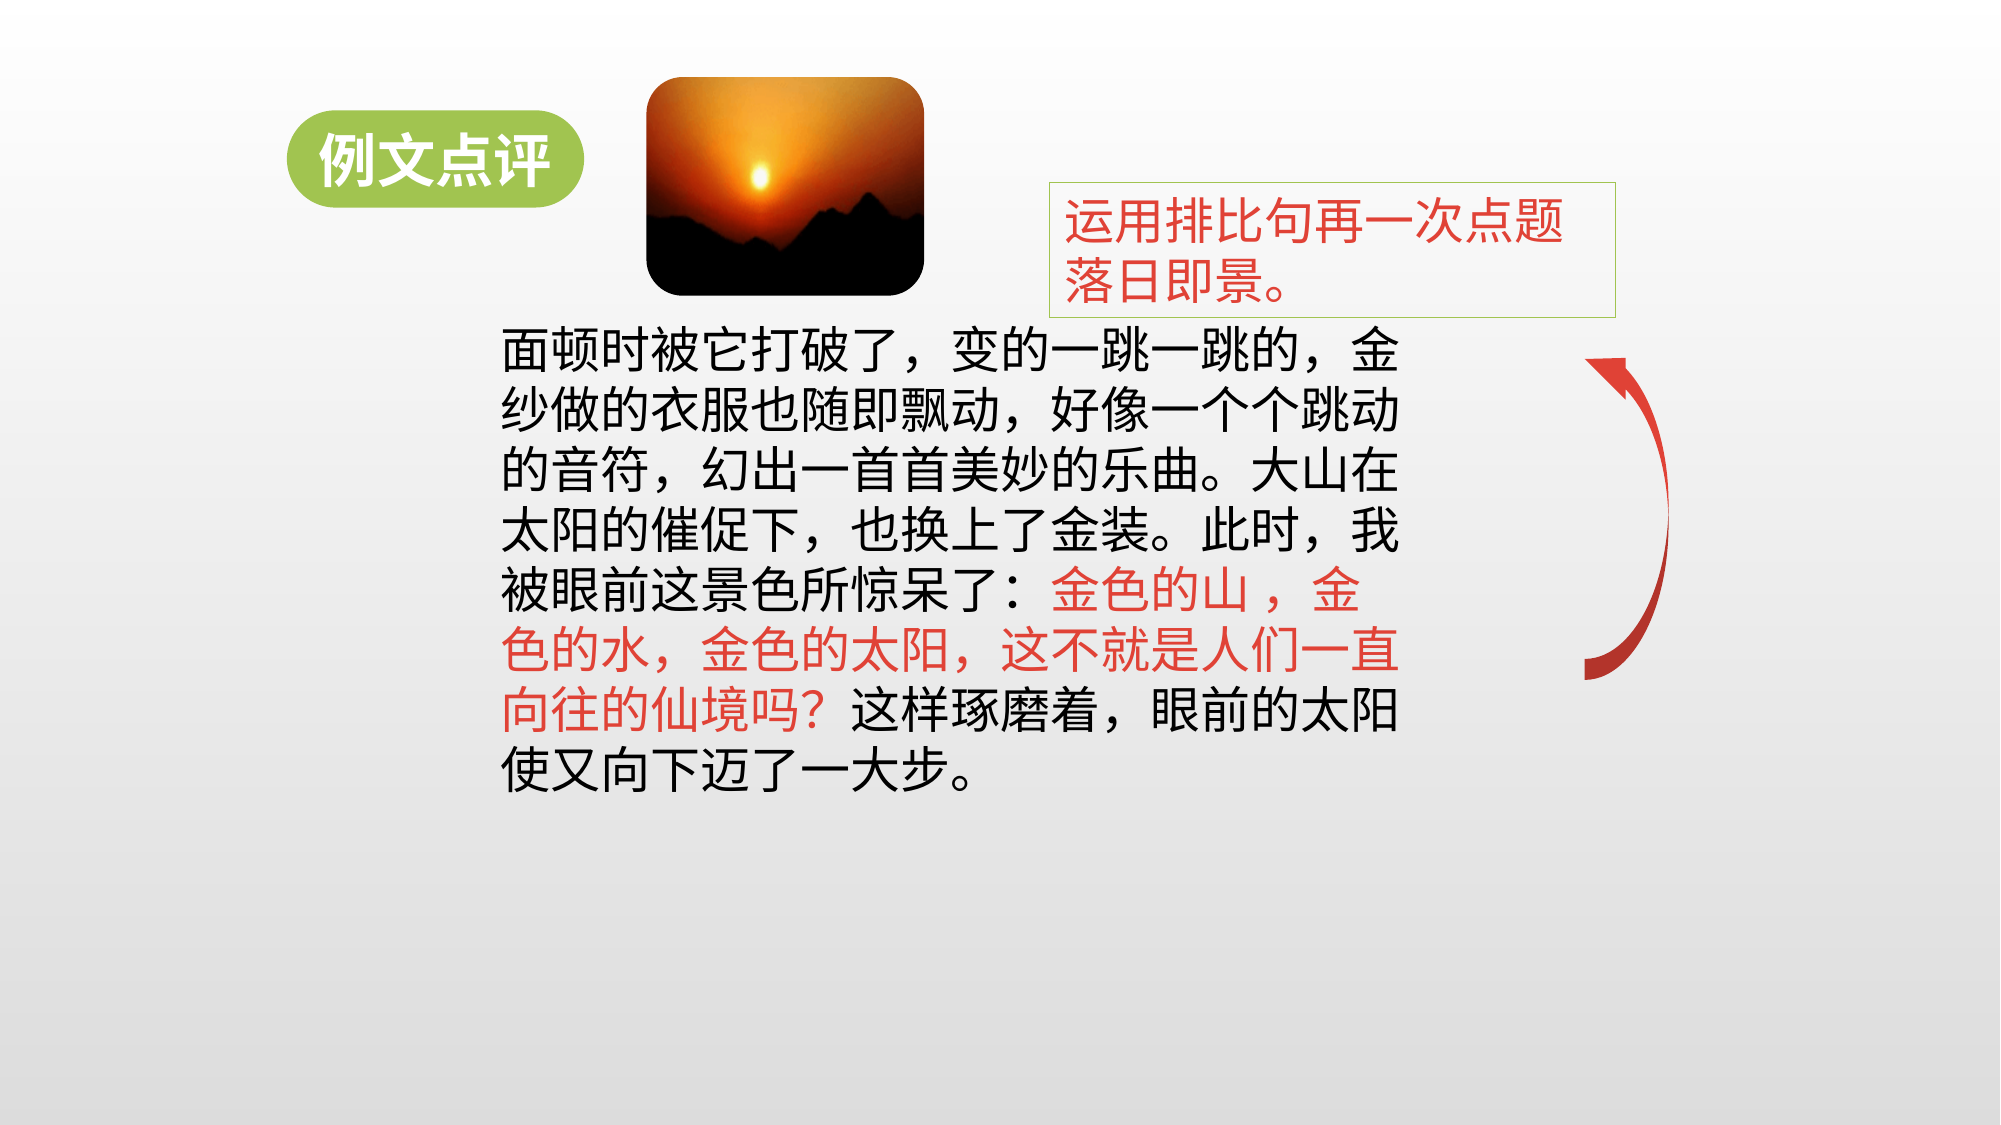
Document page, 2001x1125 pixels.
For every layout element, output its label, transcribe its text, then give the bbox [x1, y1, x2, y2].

text_box 运用排比句再一次点题落日即景。 [1049, 182, 1616, 318]
text_box 面顿时被它打破了，变的一跳一跳的，金 纱做的衣服也随即飘动，好像一个个跳动 的音符，幻出一首首美妙的乐曲。大山在 太阳的催促下，也换上了金装。此时，我 被眼前这景色所惊呆了：金色的山 ，金 色的水，金色的太阳，这不就是人们一直 向往的仙境吗？这样琢磨着，眼前的太阳 使又向下迈了一大步。 [367, 310, 1542, 866]
text_box [1582, 356, 1670, 682]
text_box 例文点评 [285, 109, 586, 209]
picture [646, 76, 925, 296]
